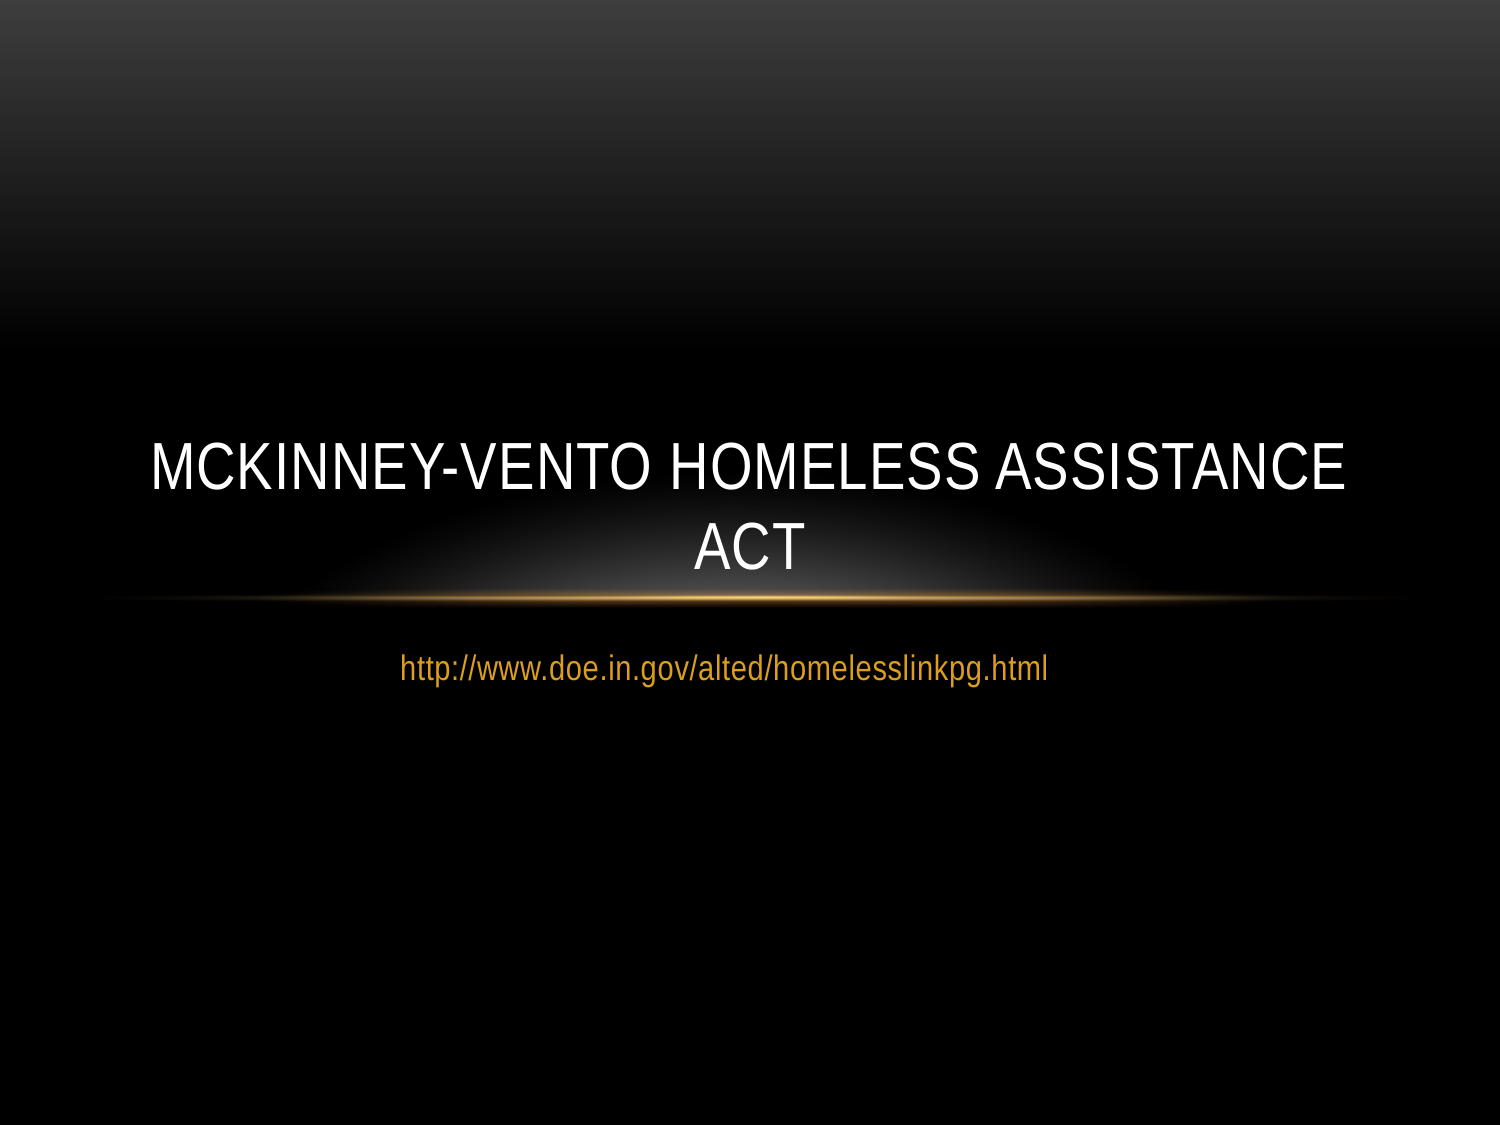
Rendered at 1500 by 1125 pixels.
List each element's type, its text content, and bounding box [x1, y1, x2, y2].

picture [0, 0, 1500, 750]
subtitle http://www.doe.in.gov/alted/homelesslinkpg.html [200, 637, 1250, 925]
title McKinney-Vento Homeless Assistance Act [112, 112, 1388, 591]
